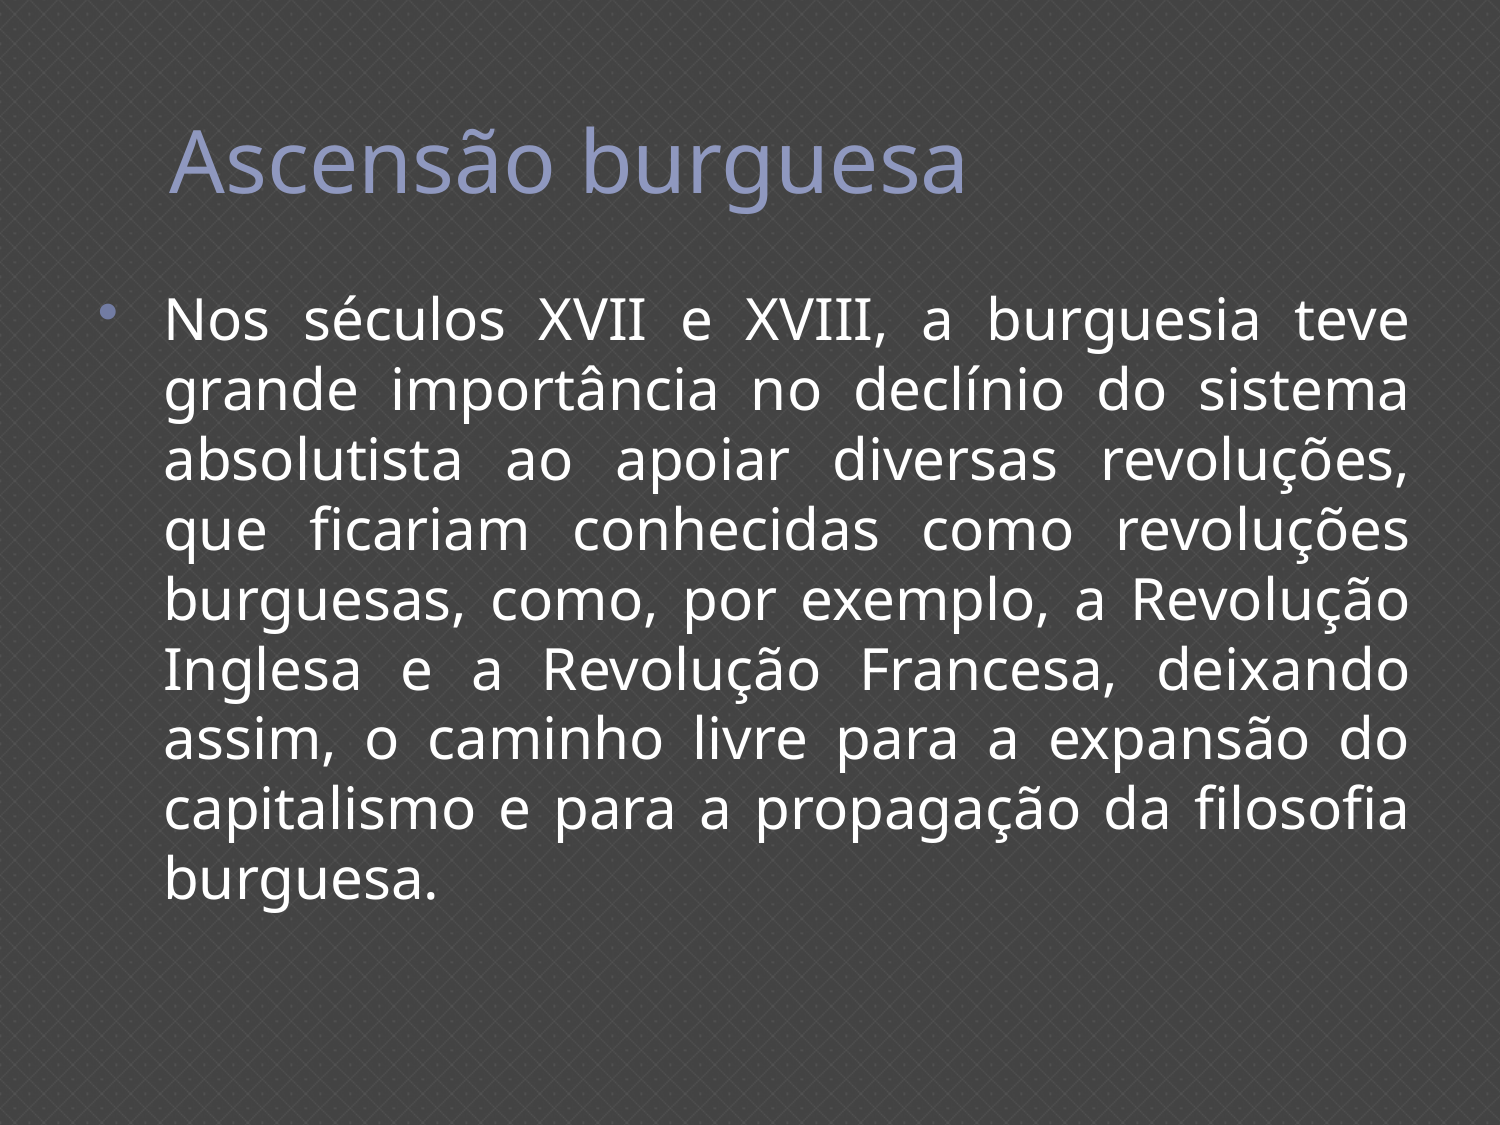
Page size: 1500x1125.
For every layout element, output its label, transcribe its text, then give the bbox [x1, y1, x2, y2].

title Ascensão burguesa [75, 43, 1425, 274]
list Nos séculos XVII e XVIII, a burguesia teve grande importância no declínio do sistema absolutista ao apoiar diversas revoluções, que ficariam conhecidas como revoluções burguesas, como, por exemplo, a Revolução Inglesa e a Revolução Francesa, deixando assim, o caminho livre para a expansão do capitalismo e para a propagação da filosofia burguesa. [75, 275, 1425, 1059]
